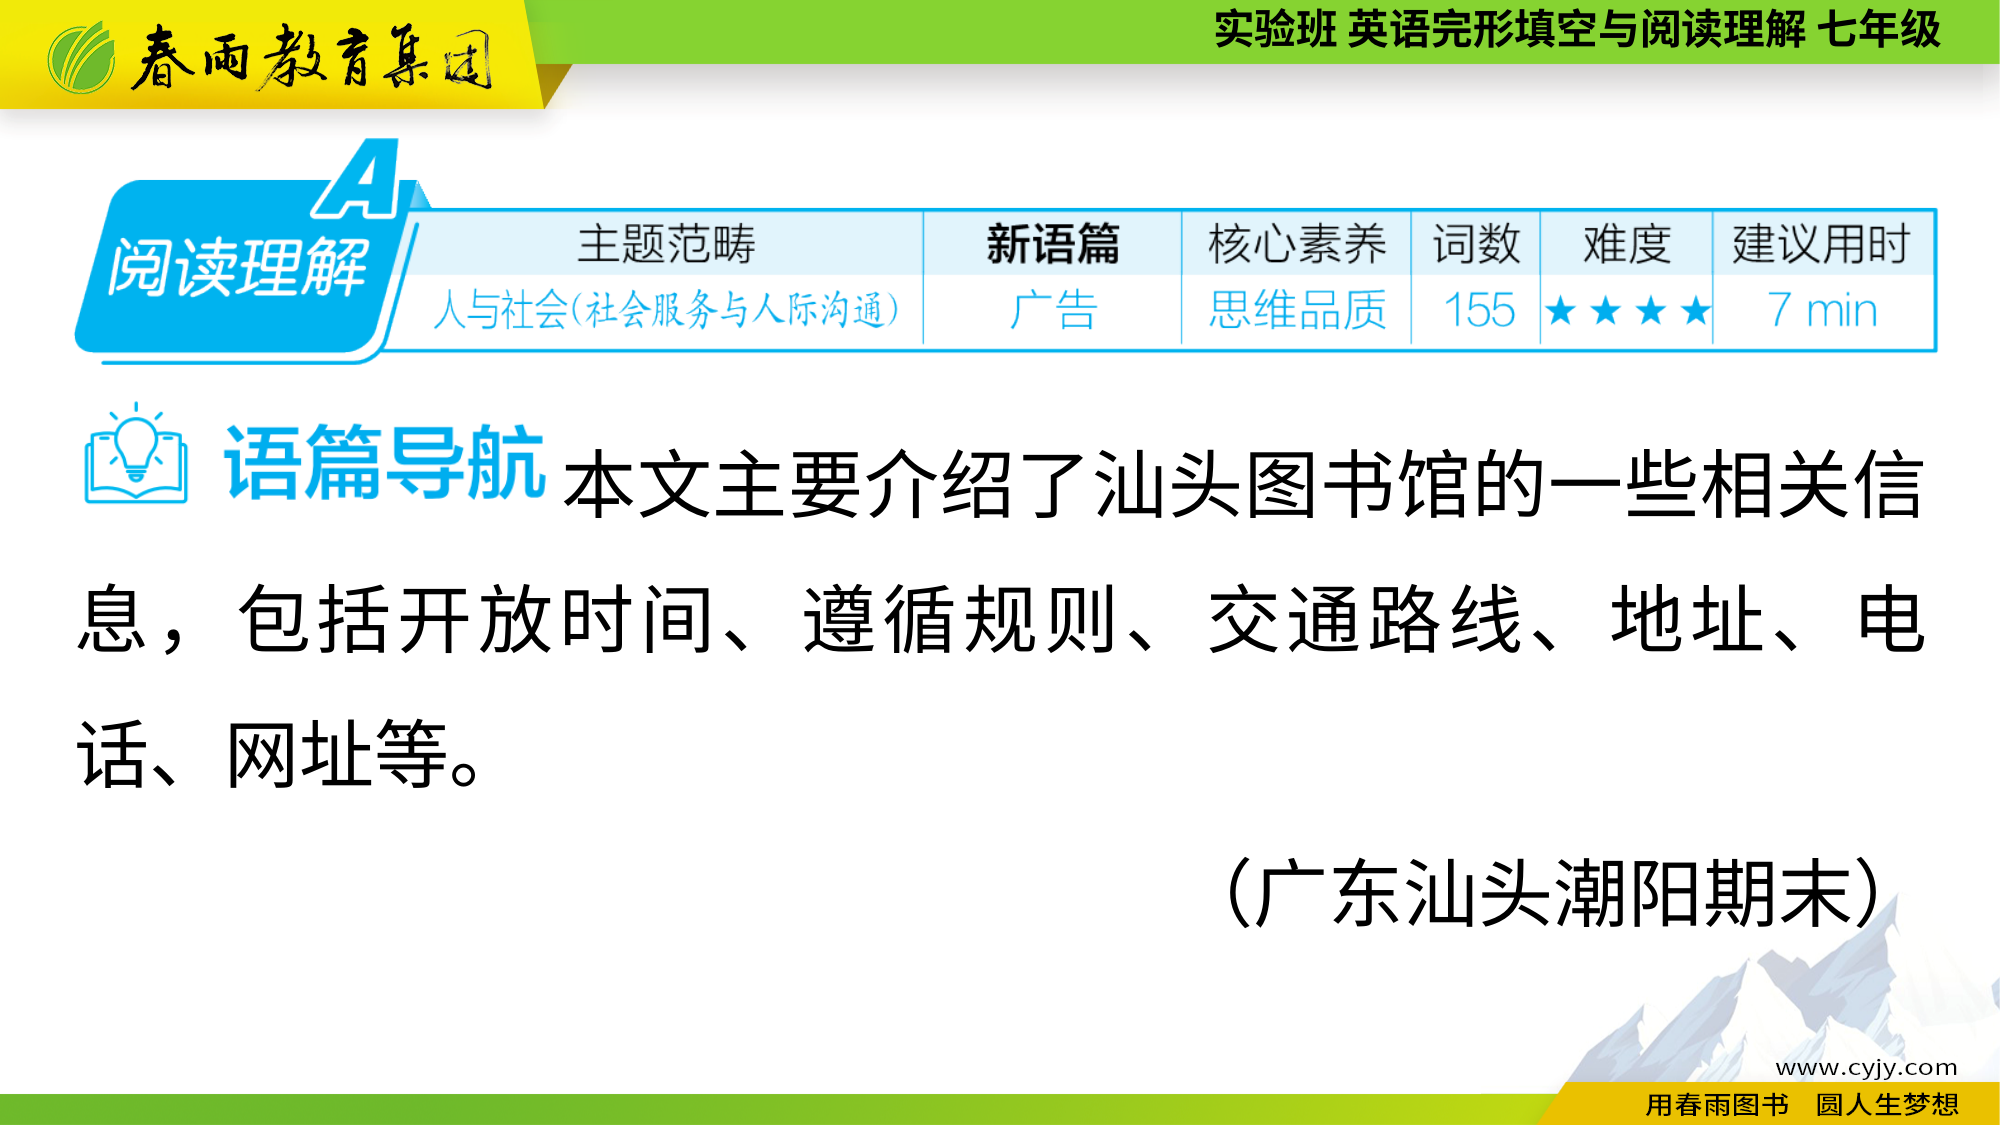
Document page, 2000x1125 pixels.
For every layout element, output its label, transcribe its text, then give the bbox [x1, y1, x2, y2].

picture [0, 0, 2000, 1125]
text_box 本文主要介绍了汕头图书馆的一些相关信息，包括开放时间、遵循规则、交通路线、地址、电话、网址等。 [59, 385, 1944, 806]
text_box （广东汕头潮阳期末） [1035, 794, 1944, 945]
